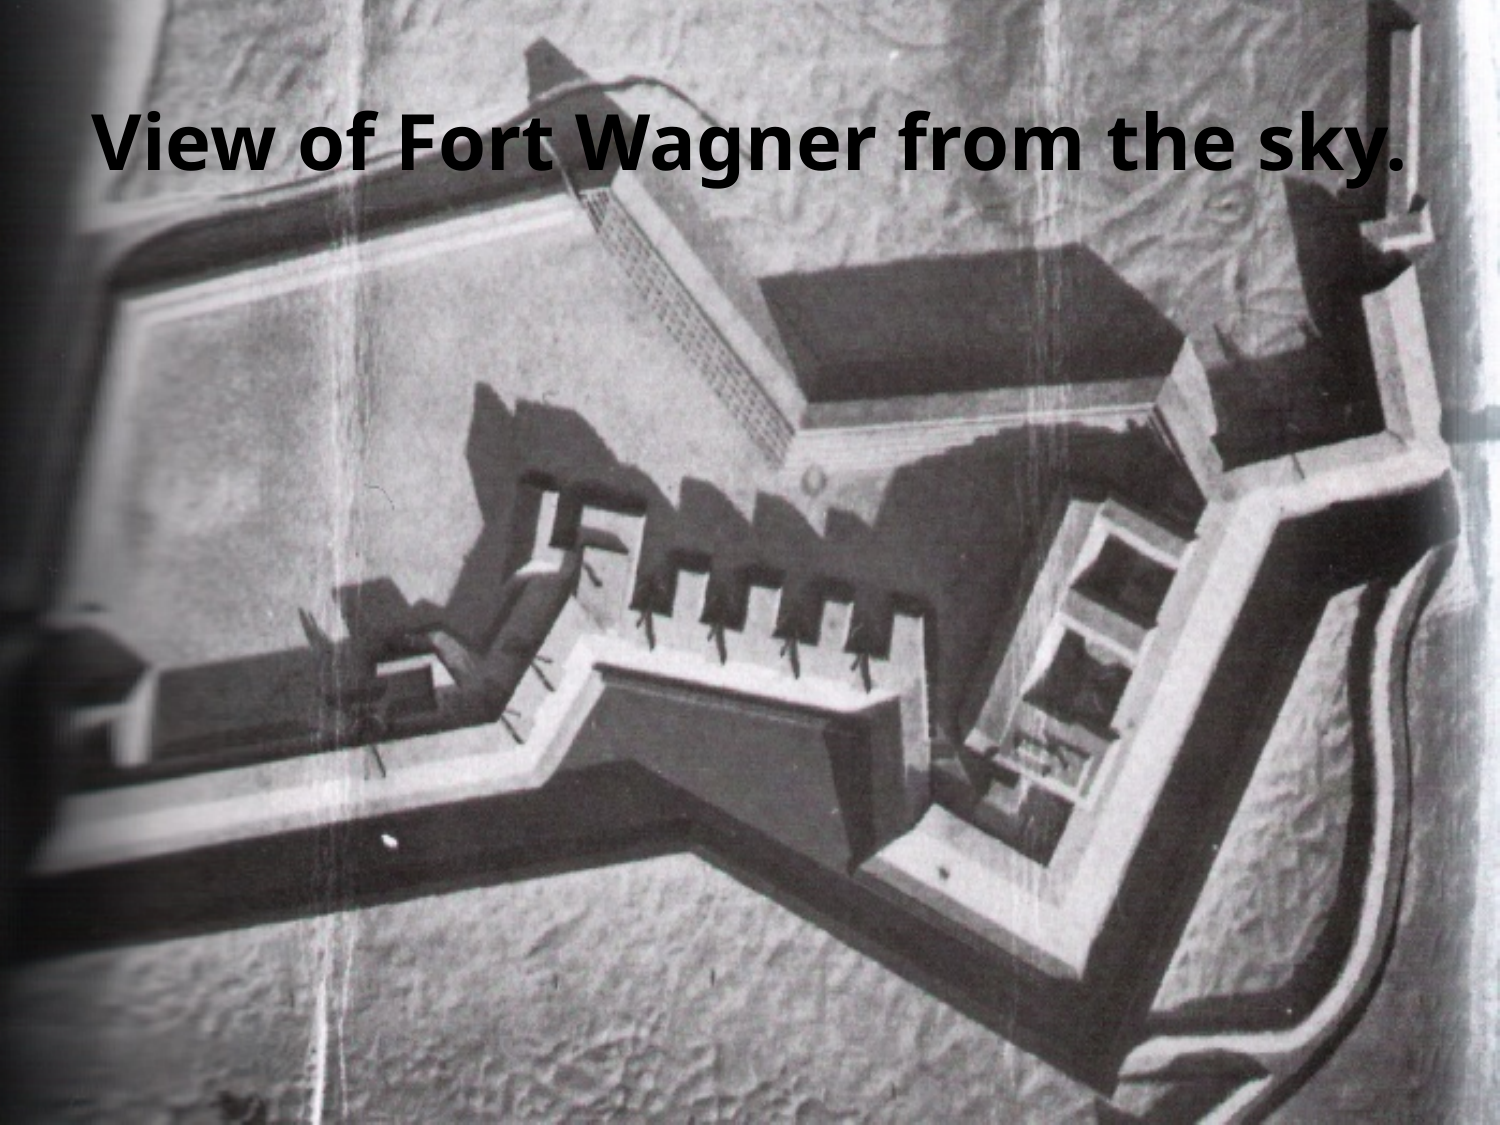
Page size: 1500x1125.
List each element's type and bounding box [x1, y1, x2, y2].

list [0, 0, 1500, 1125]
